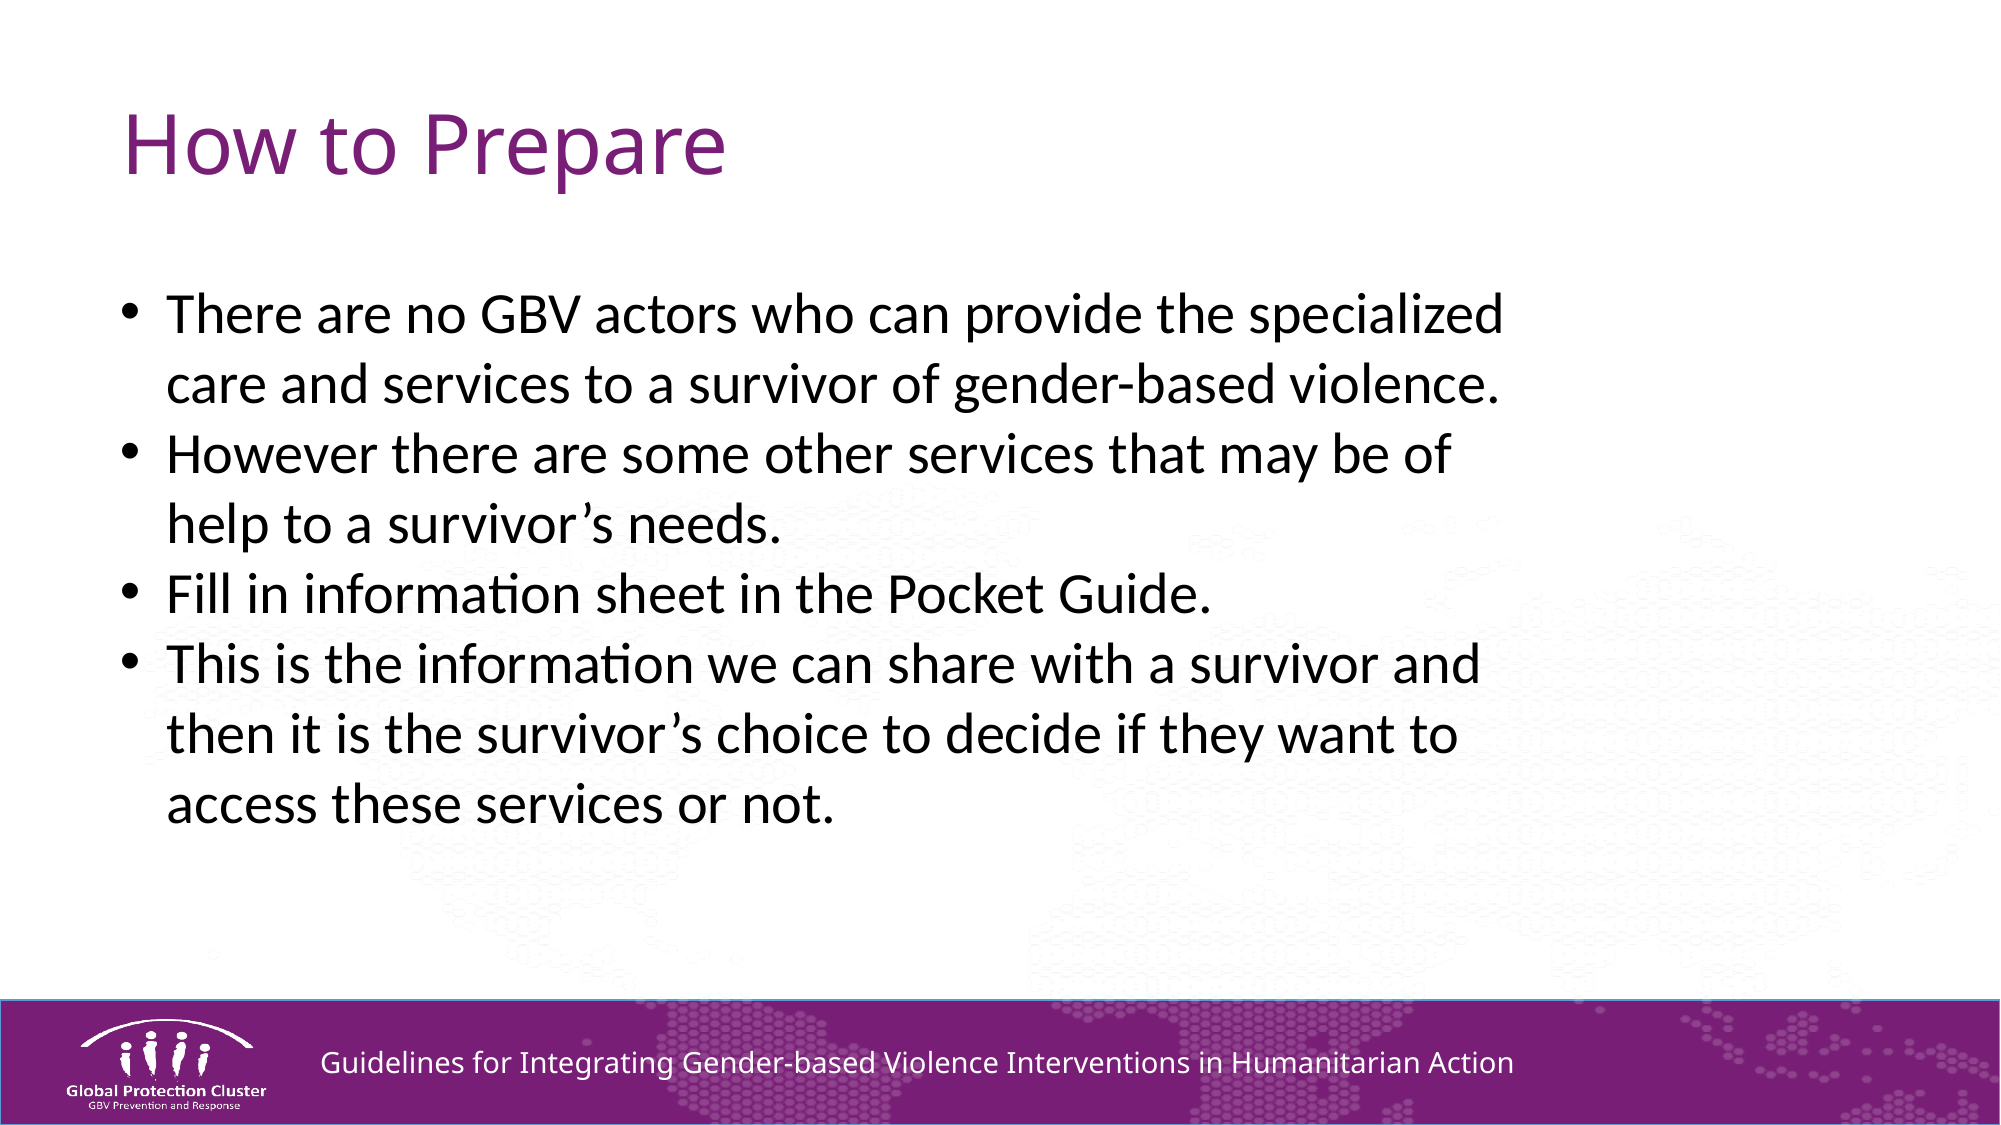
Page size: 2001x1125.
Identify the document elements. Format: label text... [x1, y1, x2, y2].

picture [56, 254, 2001, 1125]
title How to Prepare [106, 94, 1350, 228]
text_box There are no GBV actors who can provide the specialized care and services to a survivor of gender-based violence. However there are some other services that may be of help to a survivor’s needs. Fill in information sheet in the Pocket Guide. This is the information we can share with a survivor and then it is the survivor’s choice to decide if they want to access these services or not. [105, 267, 1526, 843]
